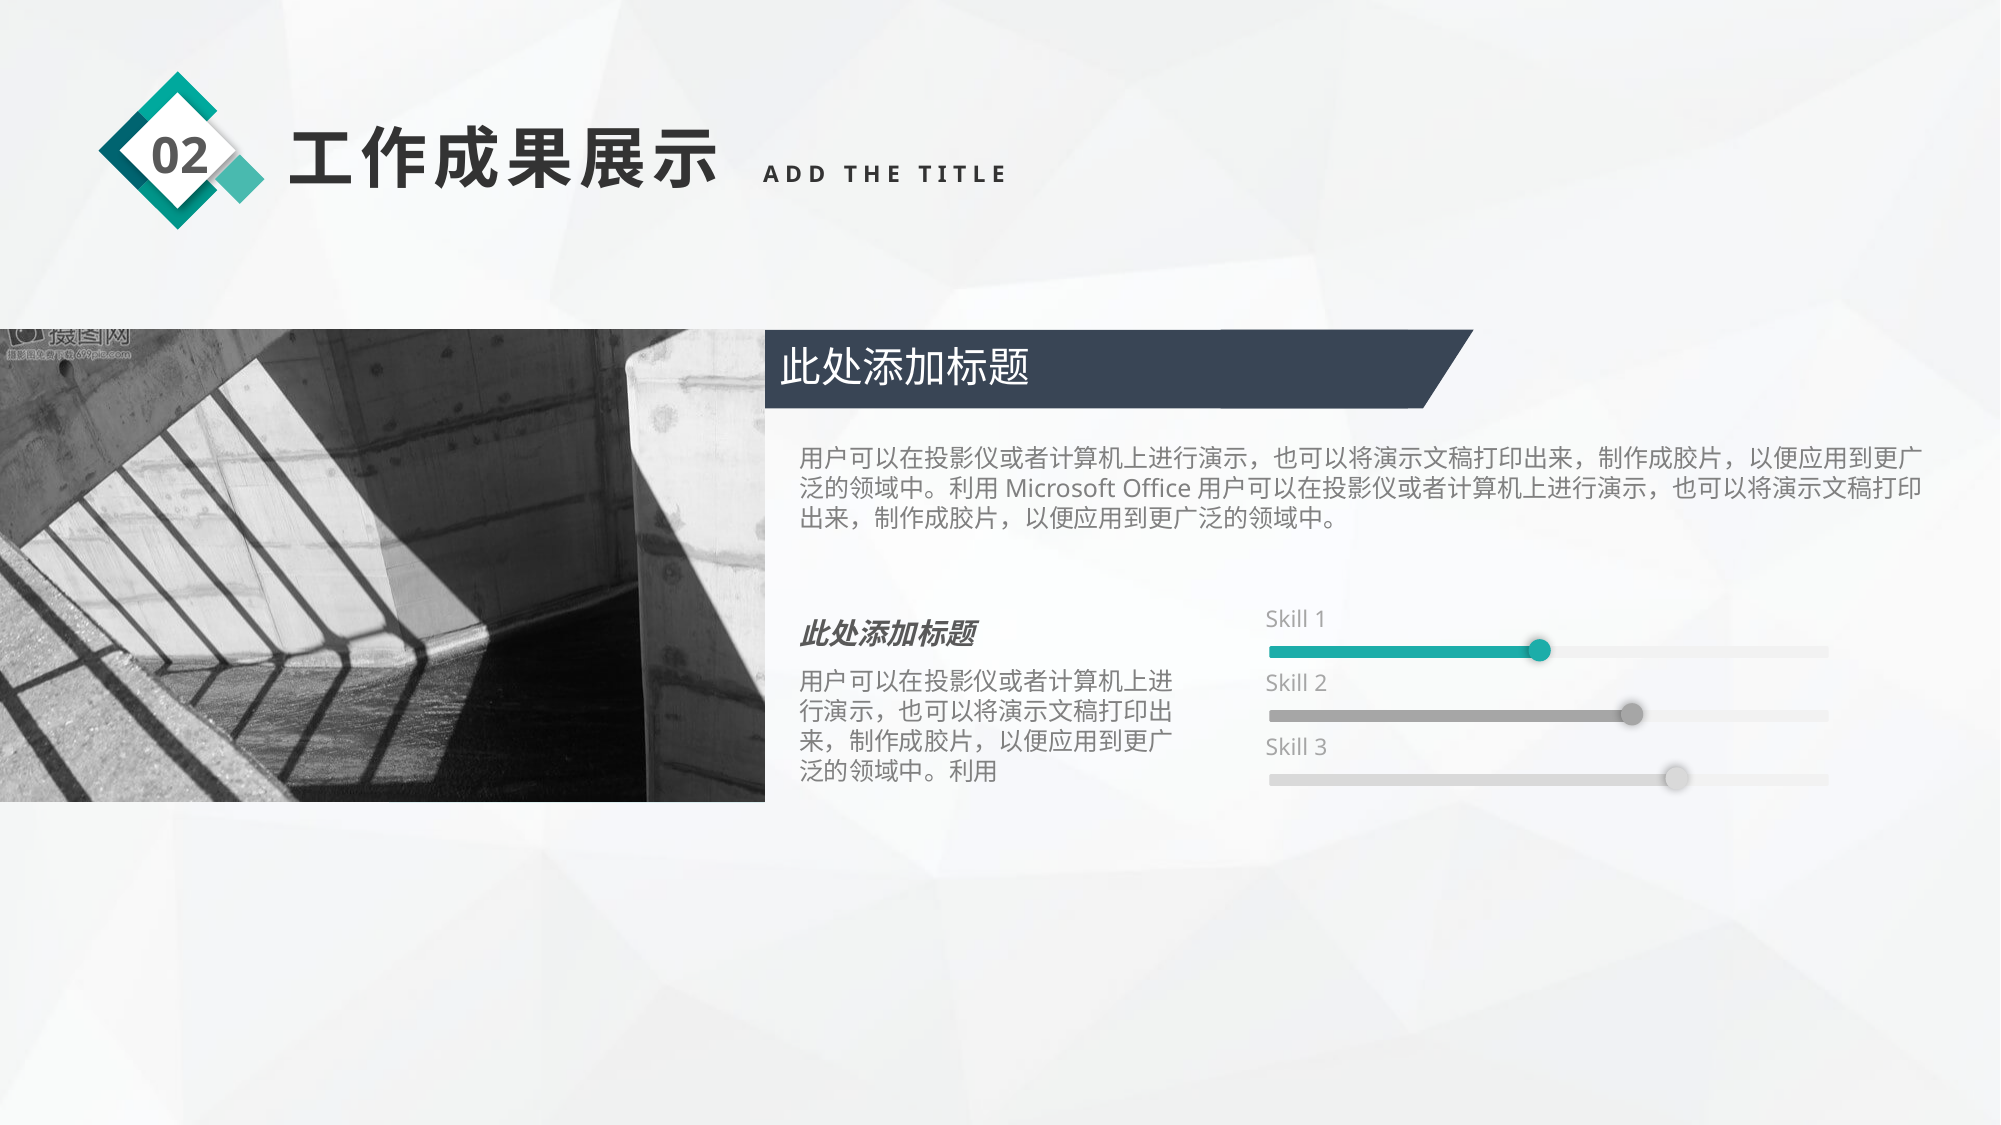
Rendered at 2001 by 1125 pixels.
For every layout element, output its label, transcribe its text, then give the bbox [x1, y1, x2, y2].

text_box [1250, 597, 1829, 790]
picture [0, 329, 765, 802]
text_box 用户可以在投影仪或者计算机上进行演示，也可以将演示文稿打印出来，制作成胶片，以便应用到更广泛的领域中。利用Microsoft Office用户可以在投影仪或者计算机上进行演示，也可以将演示文稿打印出来，制作成胶片，以便应用到更广泛的领域中。 [784, 434, 1948, 540]
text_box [784, 608, 1192, 795]
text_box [98, 71, 1050, 230]
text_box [765, 329, 1474, 409]
